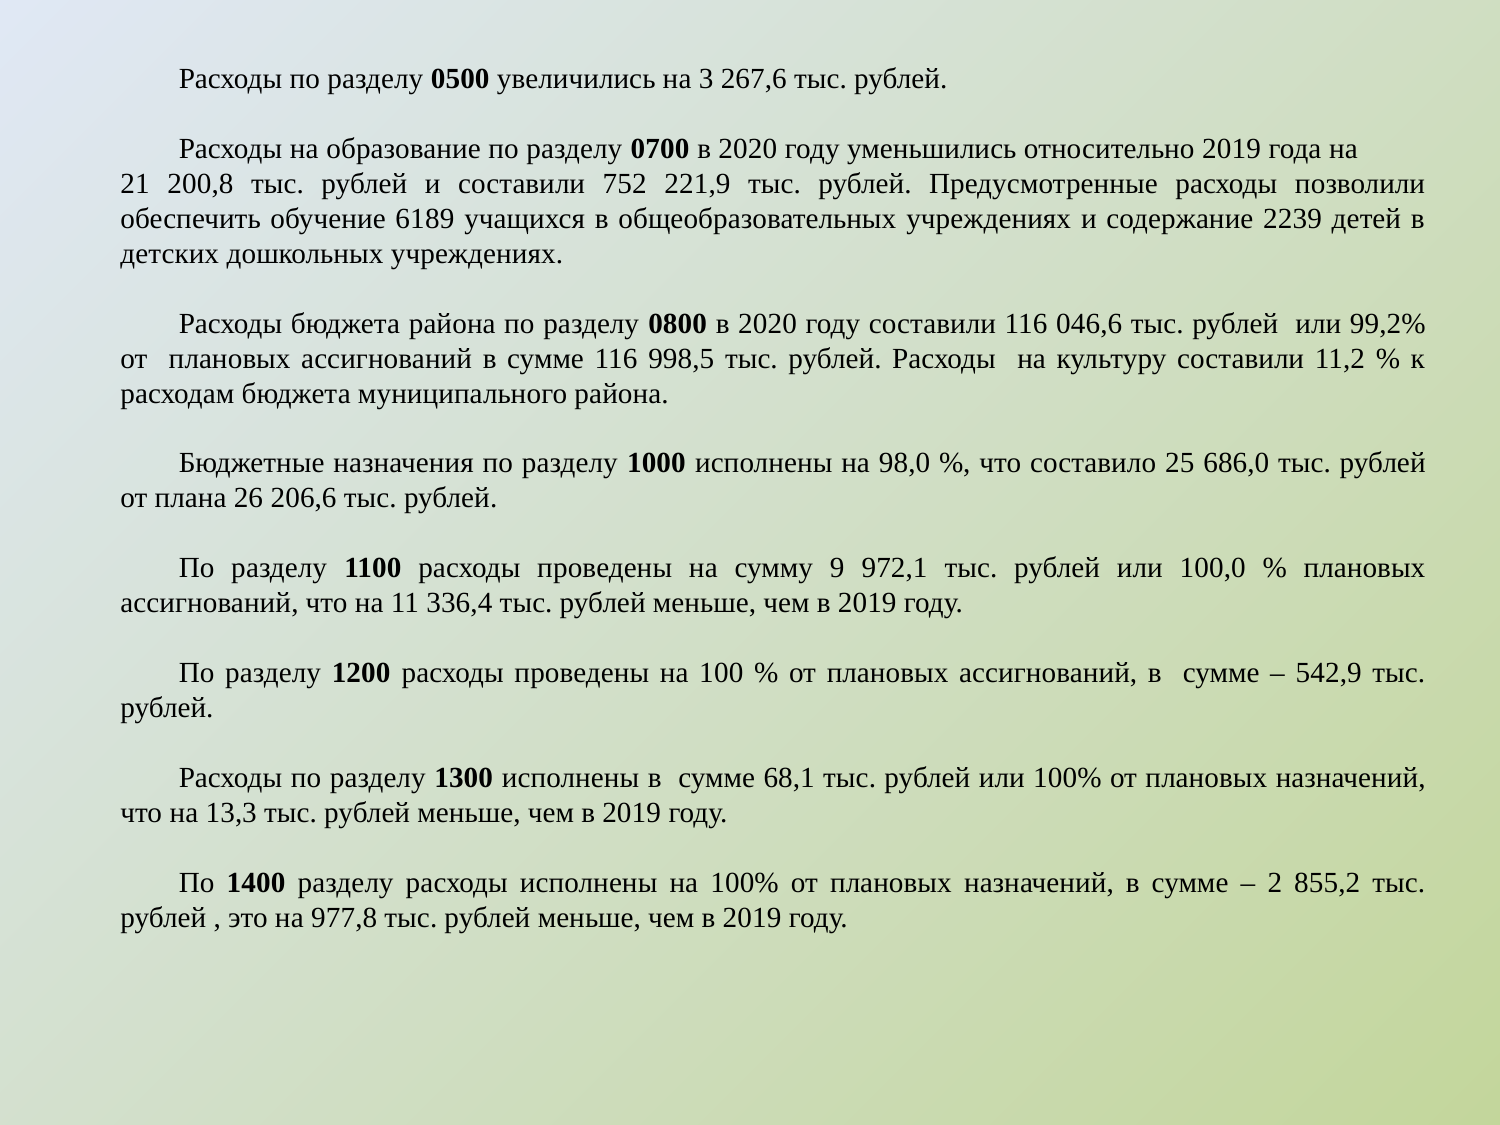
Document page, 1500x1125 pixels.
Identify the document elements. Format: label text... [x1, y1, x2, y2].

text_box Расходы по разделу 0500 увеличились на 3 267,6 тыс. рублей. Расходы на образование по разделу 0700 в 2020 году уменьшились относительно 2019 года на 21 200,8 тыс. рублей и составили 752 221,9 тыс. рублей. Предусмотренные расходы позволили обеспечить обучение 6189 учащихся в общеобразовательных учреждениях и содержание 2239 детей в детских дошкольных учреждениях. Расходы бюджета района по разделу 0800 в 2020 году составили 116 046,6 тыс. рублей или 99,2% от плановых ассигнований в сумме 116 998,5 тыс. рублей. Расходы на культуру составили 11,2 % к расходам бюджета муниципального района. Бюджетные назначения по разделу 1000 исполнены на 98,0 %, что составило 25 686,0 тыс. рублей от плана 26 206,6 тыс. рублей. По разделу 1100 расходы проведены на сумму 9 972,1 тыс. рублей или 100,0 % плановых ассигнований, что на 11 336,4 тыс. рублей меньше, чем в 2019 году. По разделу 1200 расходы проведены на 100 % от плановых ассигнований, в сумме – 542,9 тыс. рублей. Расходы по разделу 1300 исполнены в сумме 68,1 тыс. рублей или 100% от плановых назначений, что на 13,3 тыс. рублей меньше, чем в 2019 году. По 1400 разделу расходы исполнены на 100% от плановых назначений, в сумме – 2 855,2 тыс. рублей , это на 977,8 тыс. рублей меньше, чем в 2019 году. [105, 51, 1442, 941]
